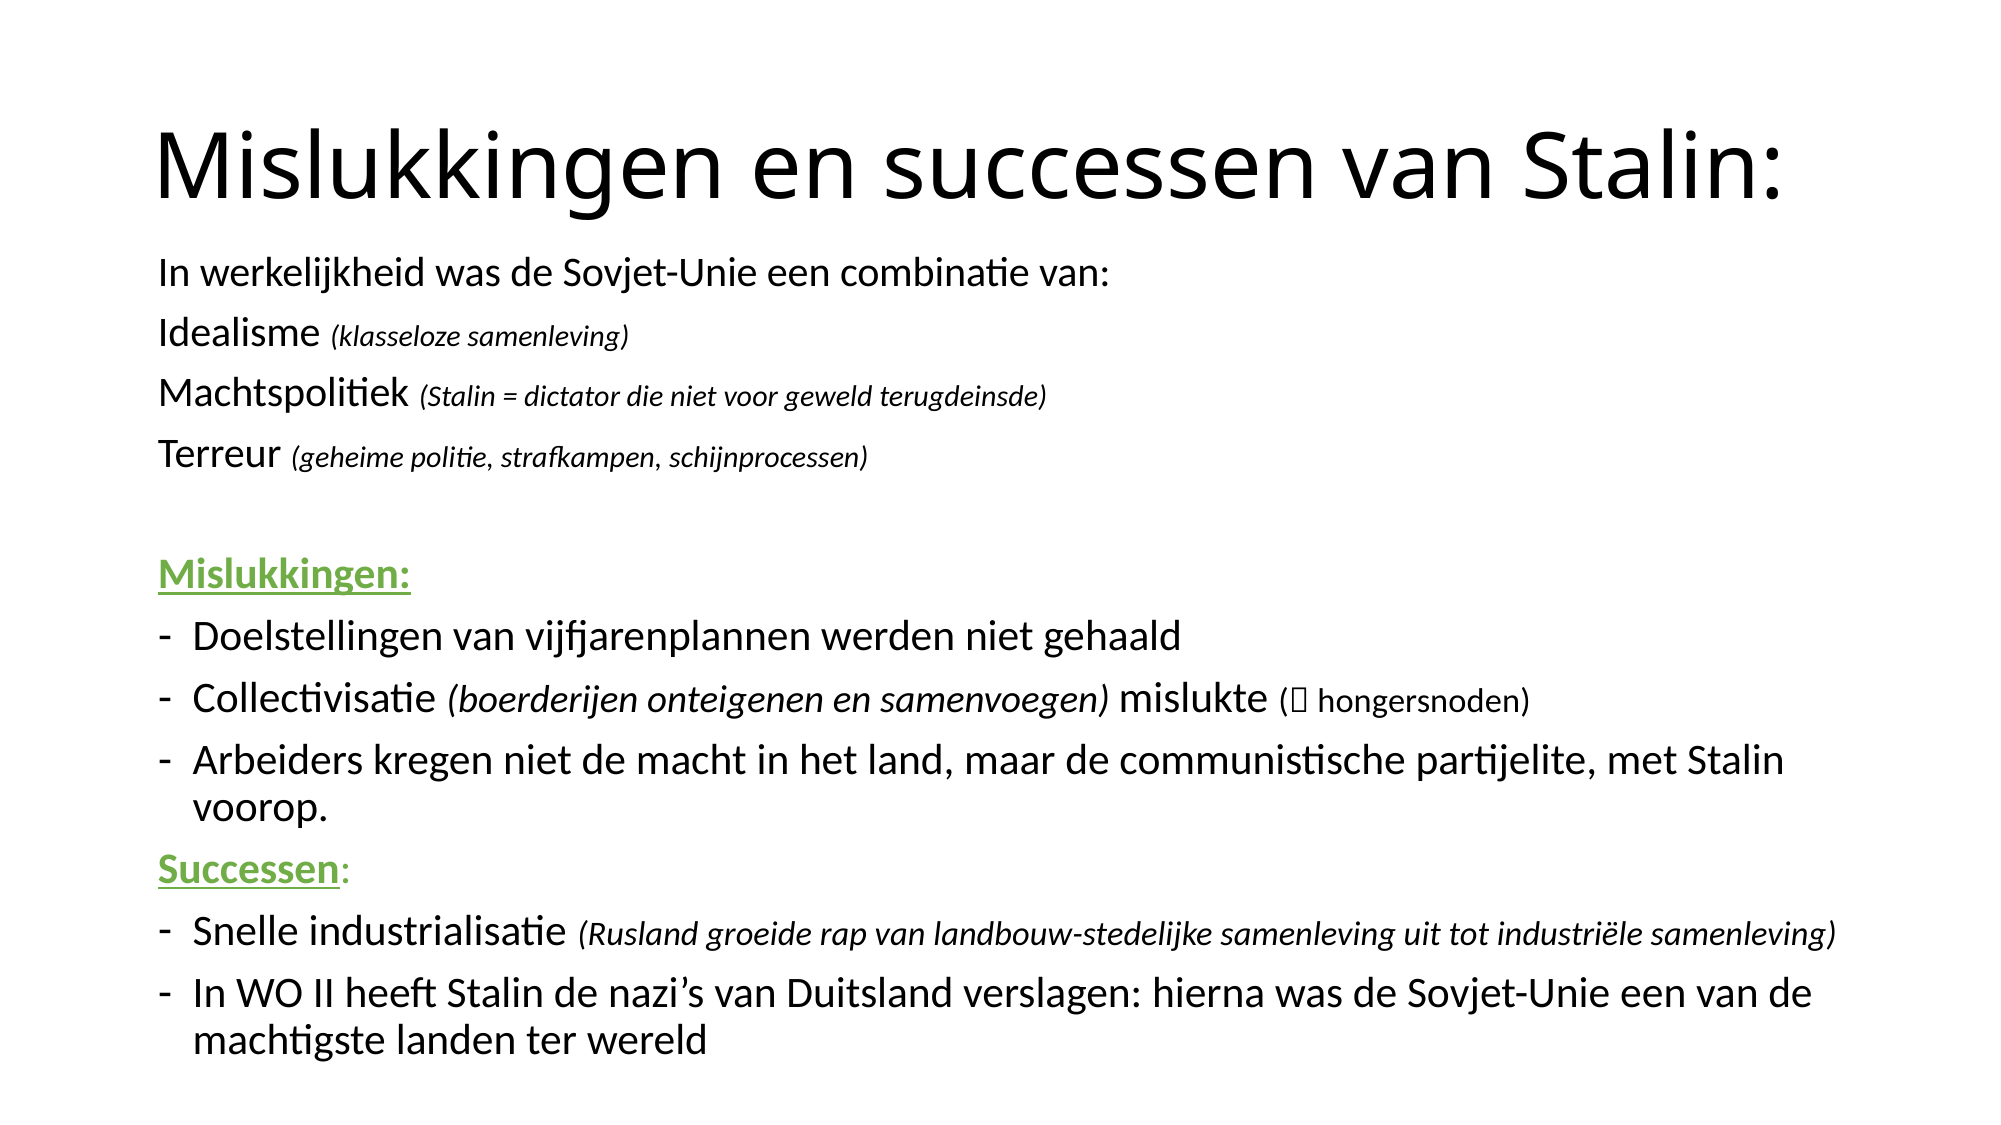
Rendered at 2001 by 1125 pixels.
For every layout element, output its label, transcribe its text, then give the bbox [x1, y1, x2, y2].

title Mislukkingen en successen van Stalin: [137, 59, 1863, 278]
list In werkelijkheid was de Sovjet-Unie een combinatie van: Idealisme (klasseloze samenleving) Machtspolitiek (Stalin = dictator die niet voor geweld terugdeinsde) Terreur (geheime politie, strafkampen, schijnprocessen) Mislukkingen: Doelstellingen van vijfjarenplannen werden niet gehaald Collectivisatie (boerderijen onteigenen en samenvoegen) mislukte ( hongersnoden) Arbeiders kregen niet de macht in het land, maar de communistische partijelite, met Stalin voorop. Successen: Snelle industrialisatie (Rusland groeide rap van landbouw-stedelijke samenleving uit tot industriële samenleving) In WO II heeft Stalin de nazi’s van Duitsland verslagen: hierna was de Sovjet-Unie een van de machtigste landen ter wereld [142, 242, 1868, 1080]
